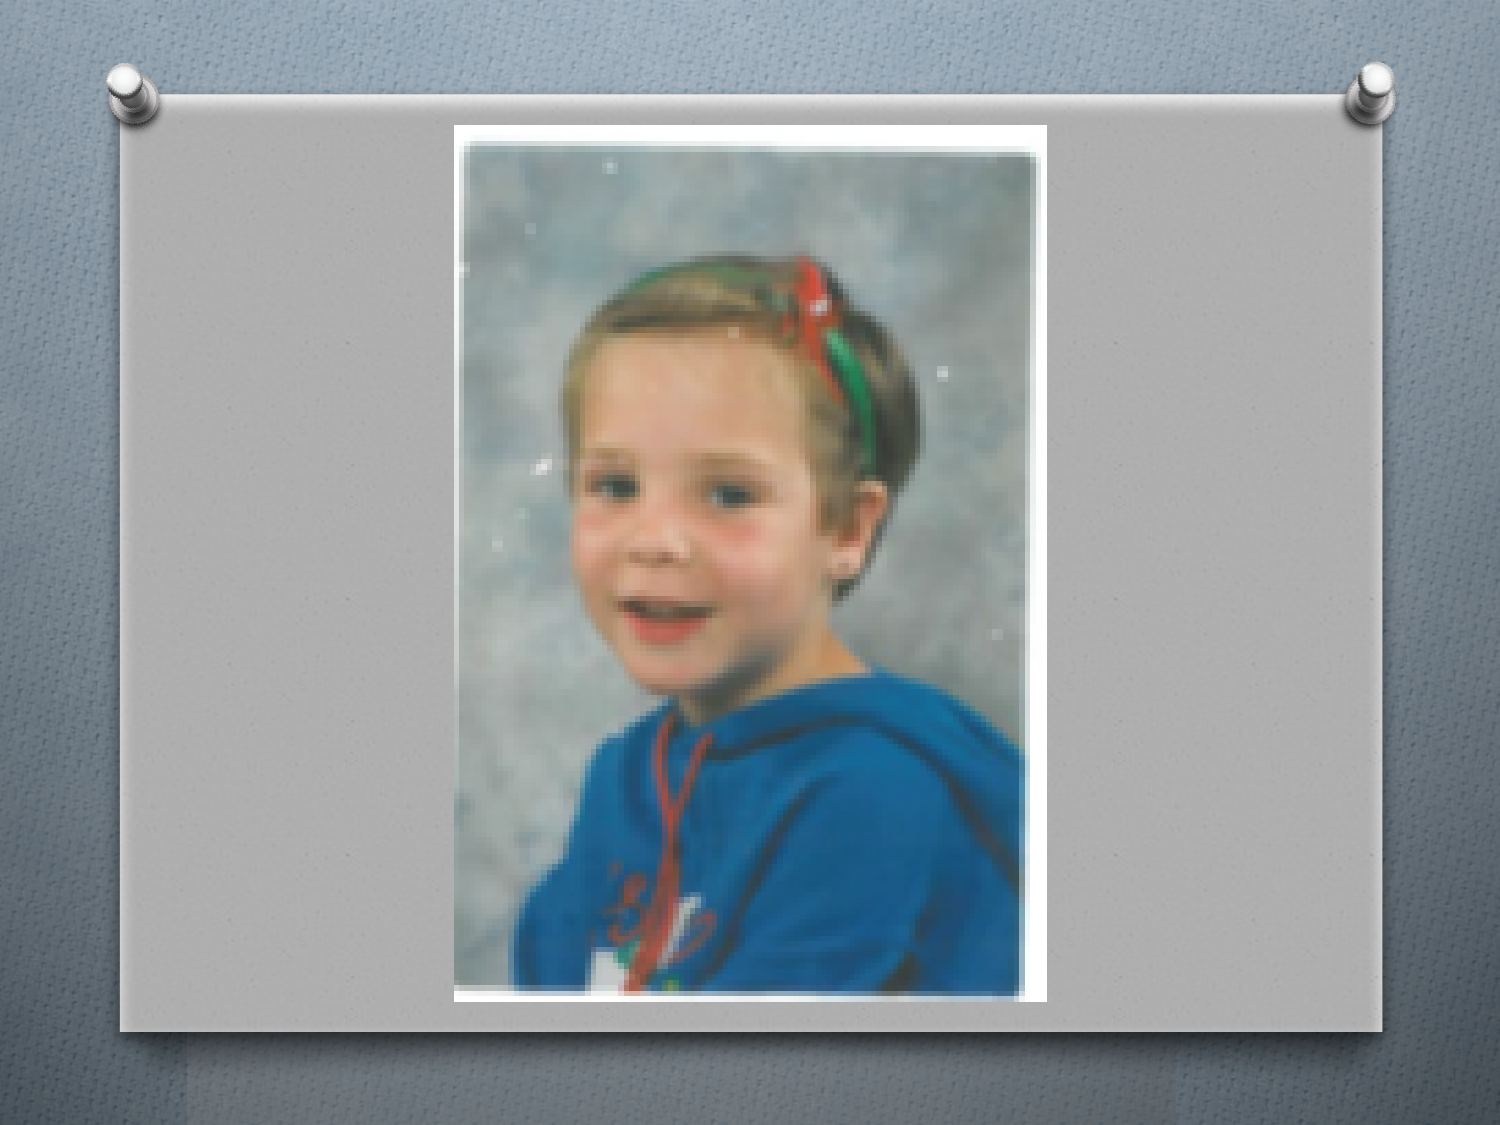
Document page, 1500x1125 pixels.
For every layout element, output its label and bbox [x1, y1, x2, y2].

picture [1317, 35, 1439, 156]
picture [75, 29, 198, 153]
list [454, 125, 1047, 1003]
